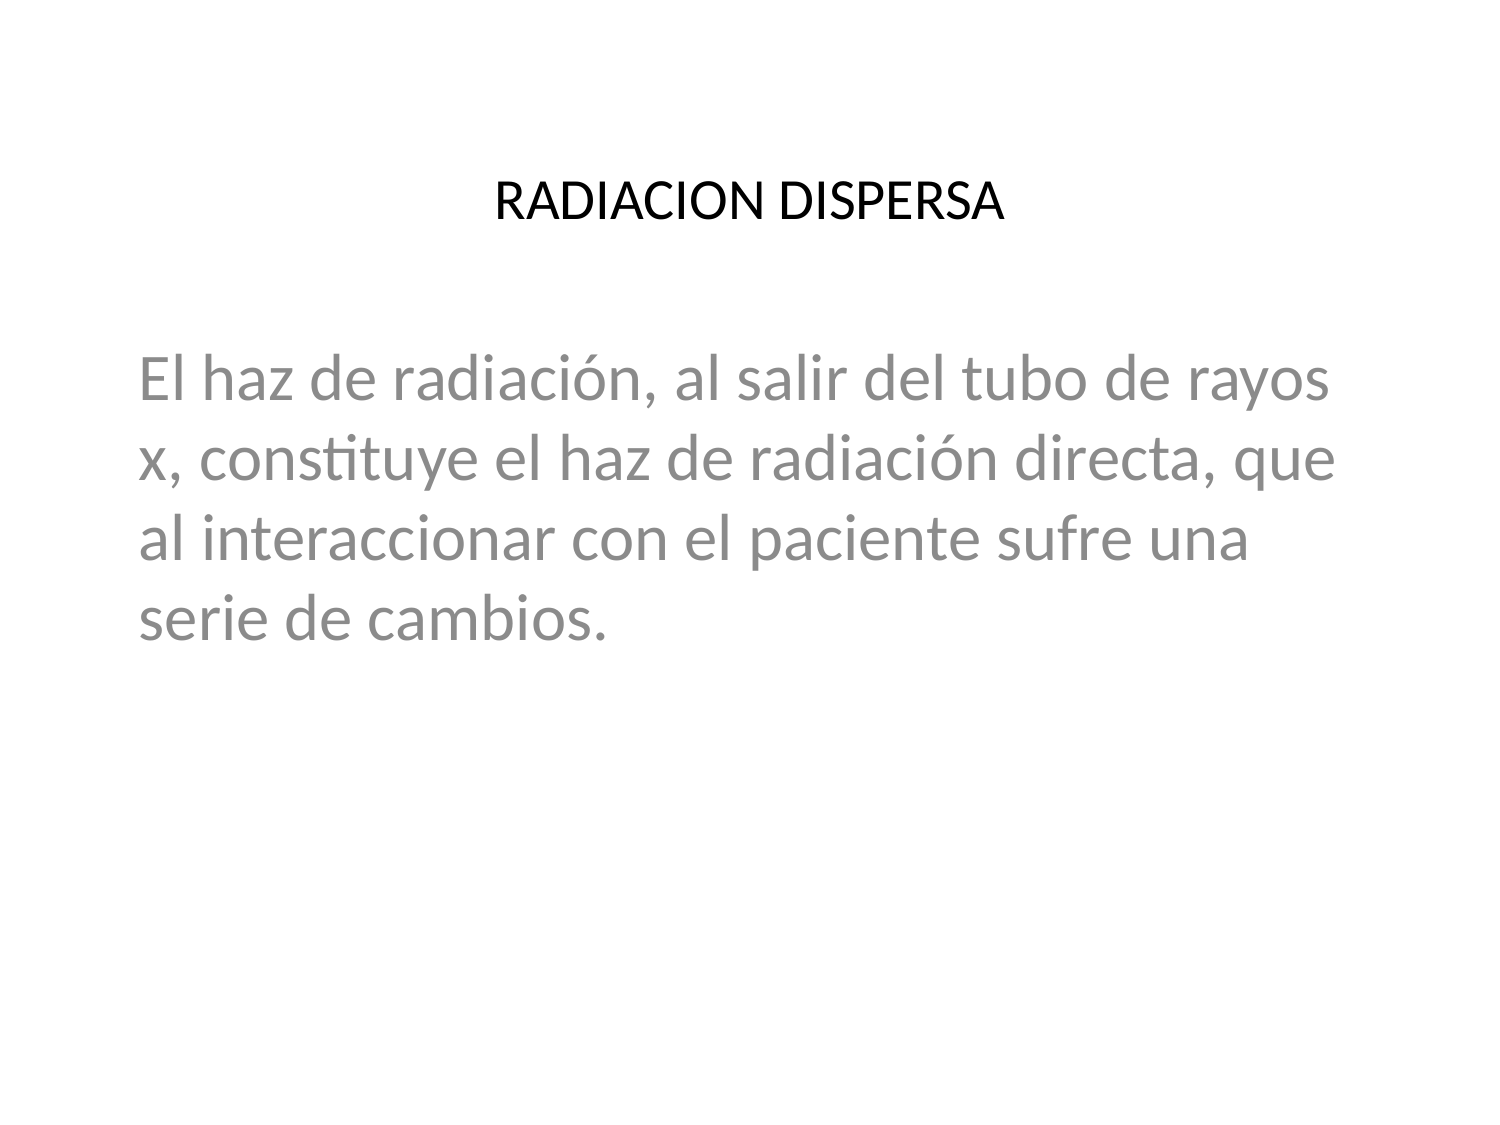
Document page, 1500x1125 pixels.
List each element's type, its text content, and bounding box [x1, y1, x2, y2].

subtitle El haz de radiación, al salir del tubo de rayos x, constituye el haz de radiación directa, que al interaccionar con el paciente sufre una serie de cambios. [123, 326, 1365, 858]
title RADIACION DISPERSA [112, 66, 1388, 327]
